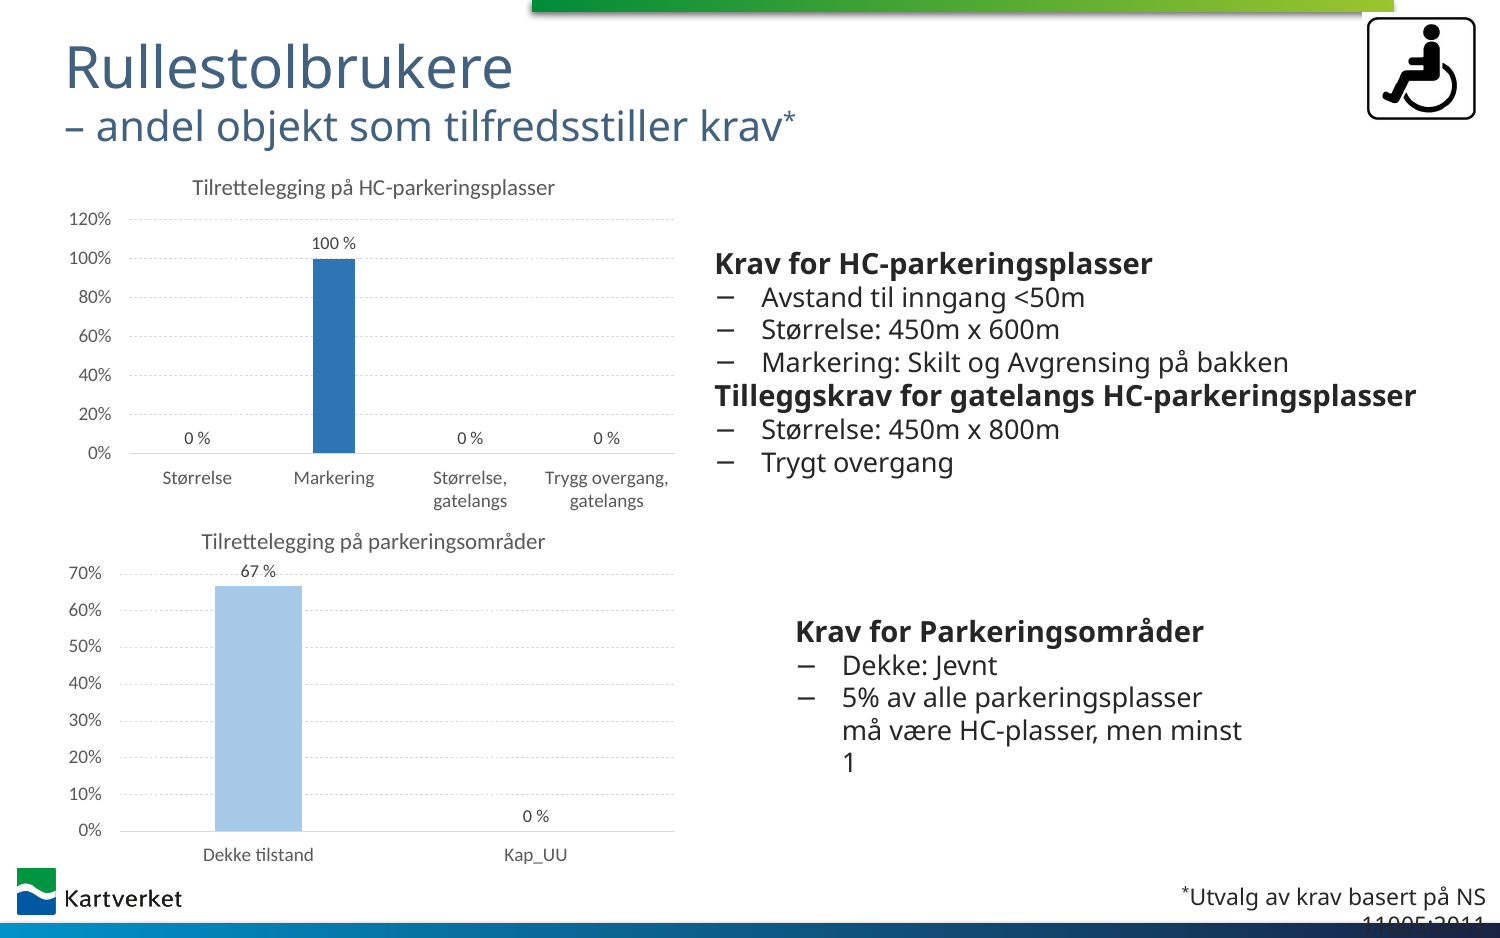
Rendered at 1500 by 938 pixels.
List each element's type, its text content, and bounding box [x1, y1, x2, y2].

text_box Krav for Parkeringsområder Dekke: Jevnt 5% av alle parkeringsplasser må være HC-plasser, men minst 1 [780, 605, 1261, 786]
text_box Krav for HC-parkeringsplasser Avstand til inngang <50m Størrelse: 450m x 600m Markering: Skilt og Avgrensing på bakken Tilleggskrav for gatelangs HC-parkeringsplasser Størrelse: 450m x 800m Trygt overgang [699, 237, 1433, 485]
text_box *Utvalg av krav basert på NS 11005:2011 [1068, 873, 1500, 938]
picture [62, 166, 686, 519]
picture [1362, 12, 1481, 126]
picture [62, 520, 686, 874]
text_box Rullestolbrukere – andel objekt som tilfredsstiller krav* [49, 25, 1431, 158]
